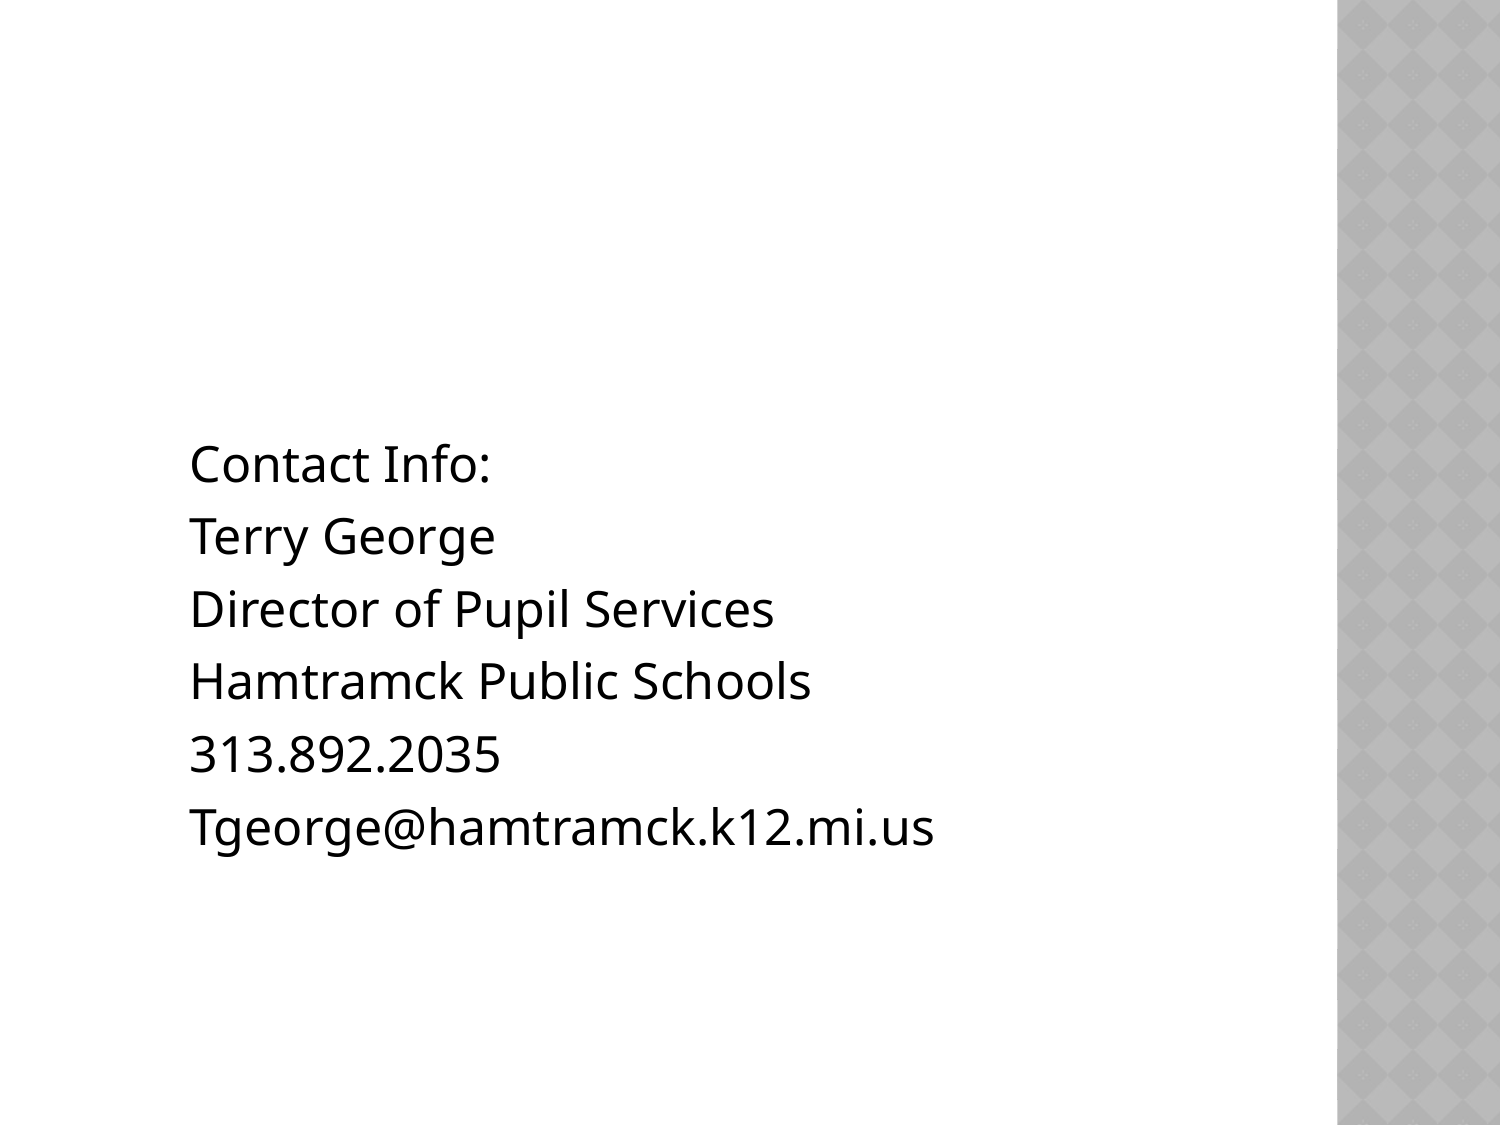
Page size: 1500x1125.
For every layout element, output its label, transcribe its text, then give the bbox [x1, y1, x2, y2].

list Contact Info: Terry George Director of Pupil Services Hamtramck Public Schools 313.892.2035 Tgeorge@hamtramck.k12.mi.us [174, 200, 1202, 925]
